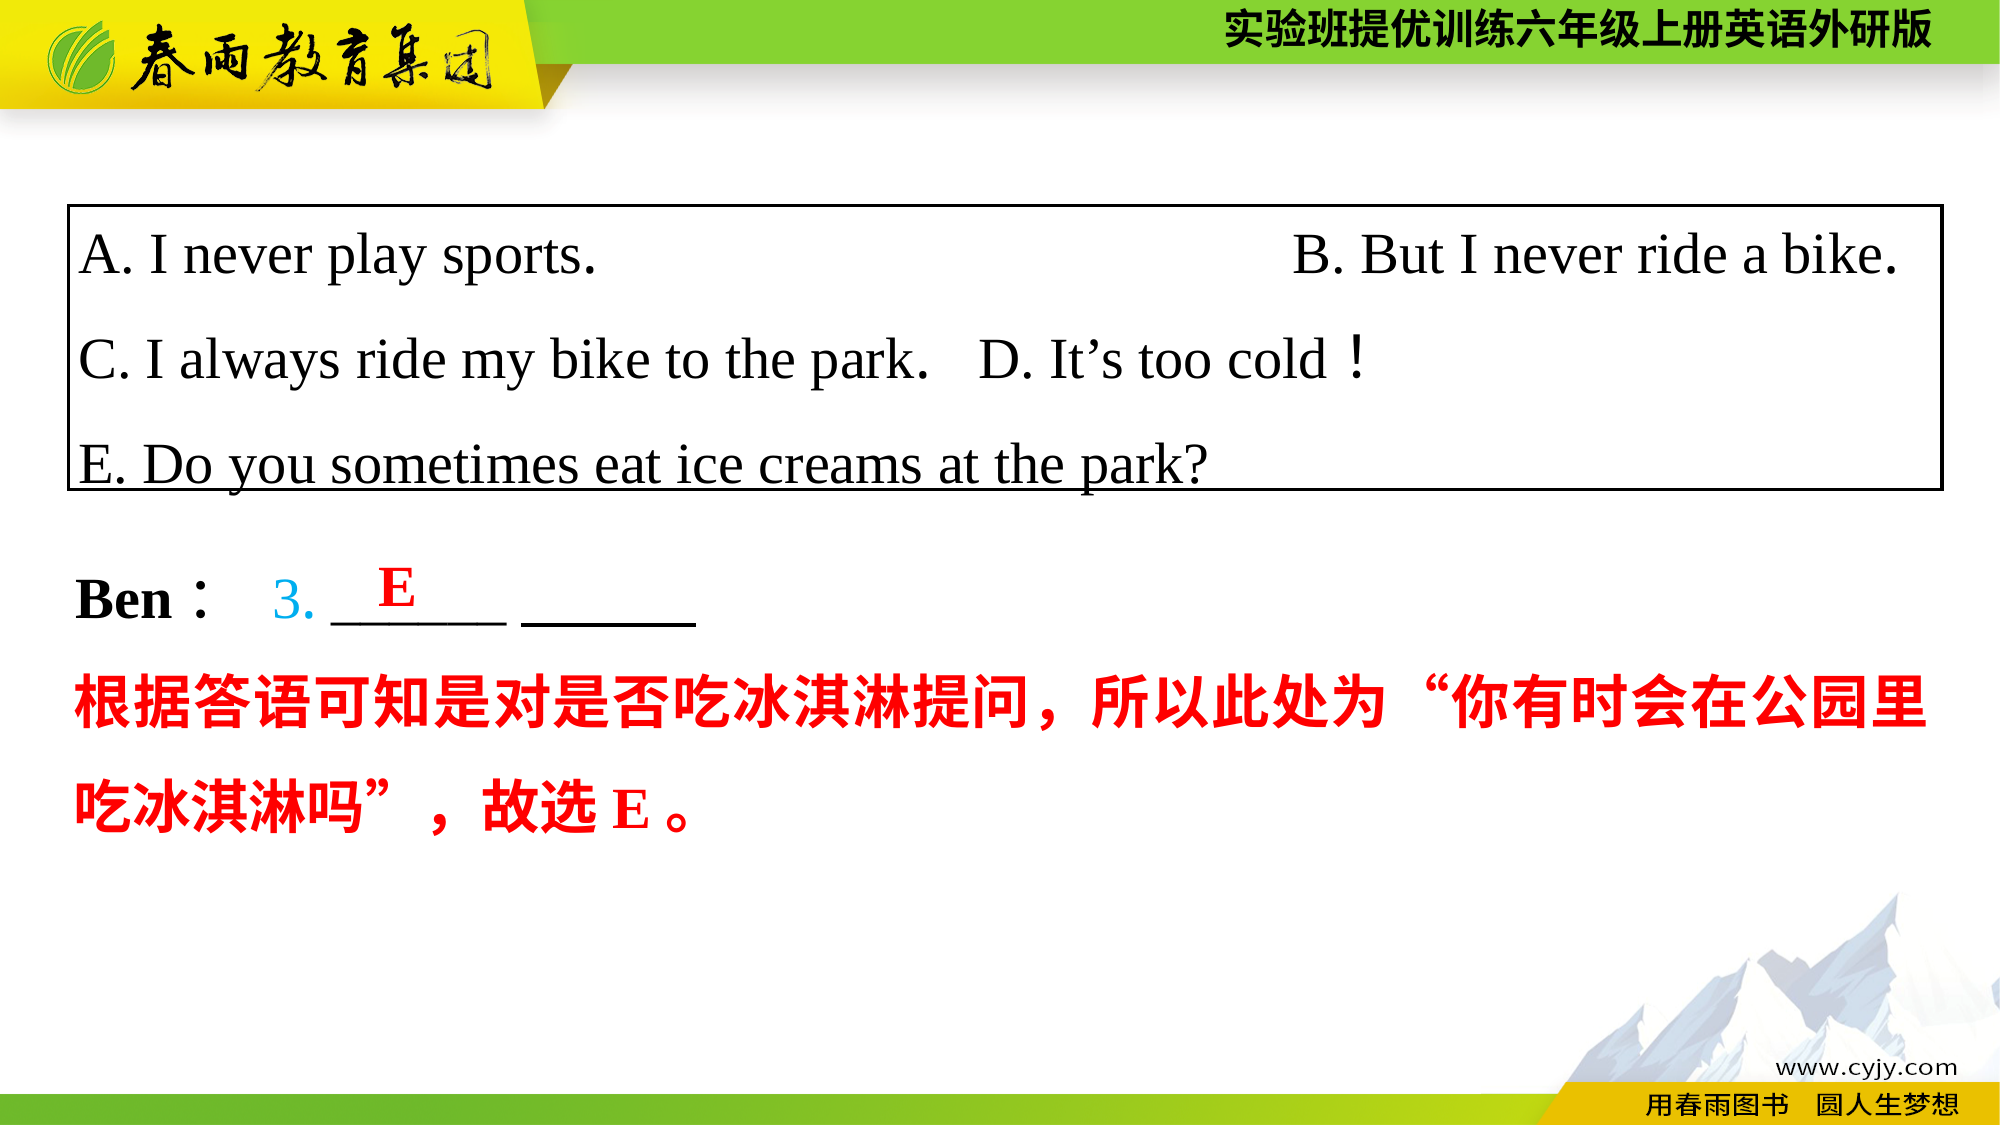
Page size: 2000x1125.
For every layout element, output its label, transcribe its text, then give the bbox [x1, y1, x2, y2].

text_box [68, 205, 1942, 490]
list Ben： 3. ______ [60, 517, 1945, 626]
text_box A. I never play sports. B. But I never ride a bike. C. I always ride my bike to the park. D. It’s too cold！ E. Do you sometimes eat ice creams at the park? [63, 172, 1948, 503]
text_box E [363, 540, 447, 622]
text_box 根据答语可知是对是否吃冰淇淋提问，所以此处为“你有时会在公园里吃冰淇淋吗”，故选E。 [59, 622, 1944, 848]
picture [0, 0, 2000, 1125]
